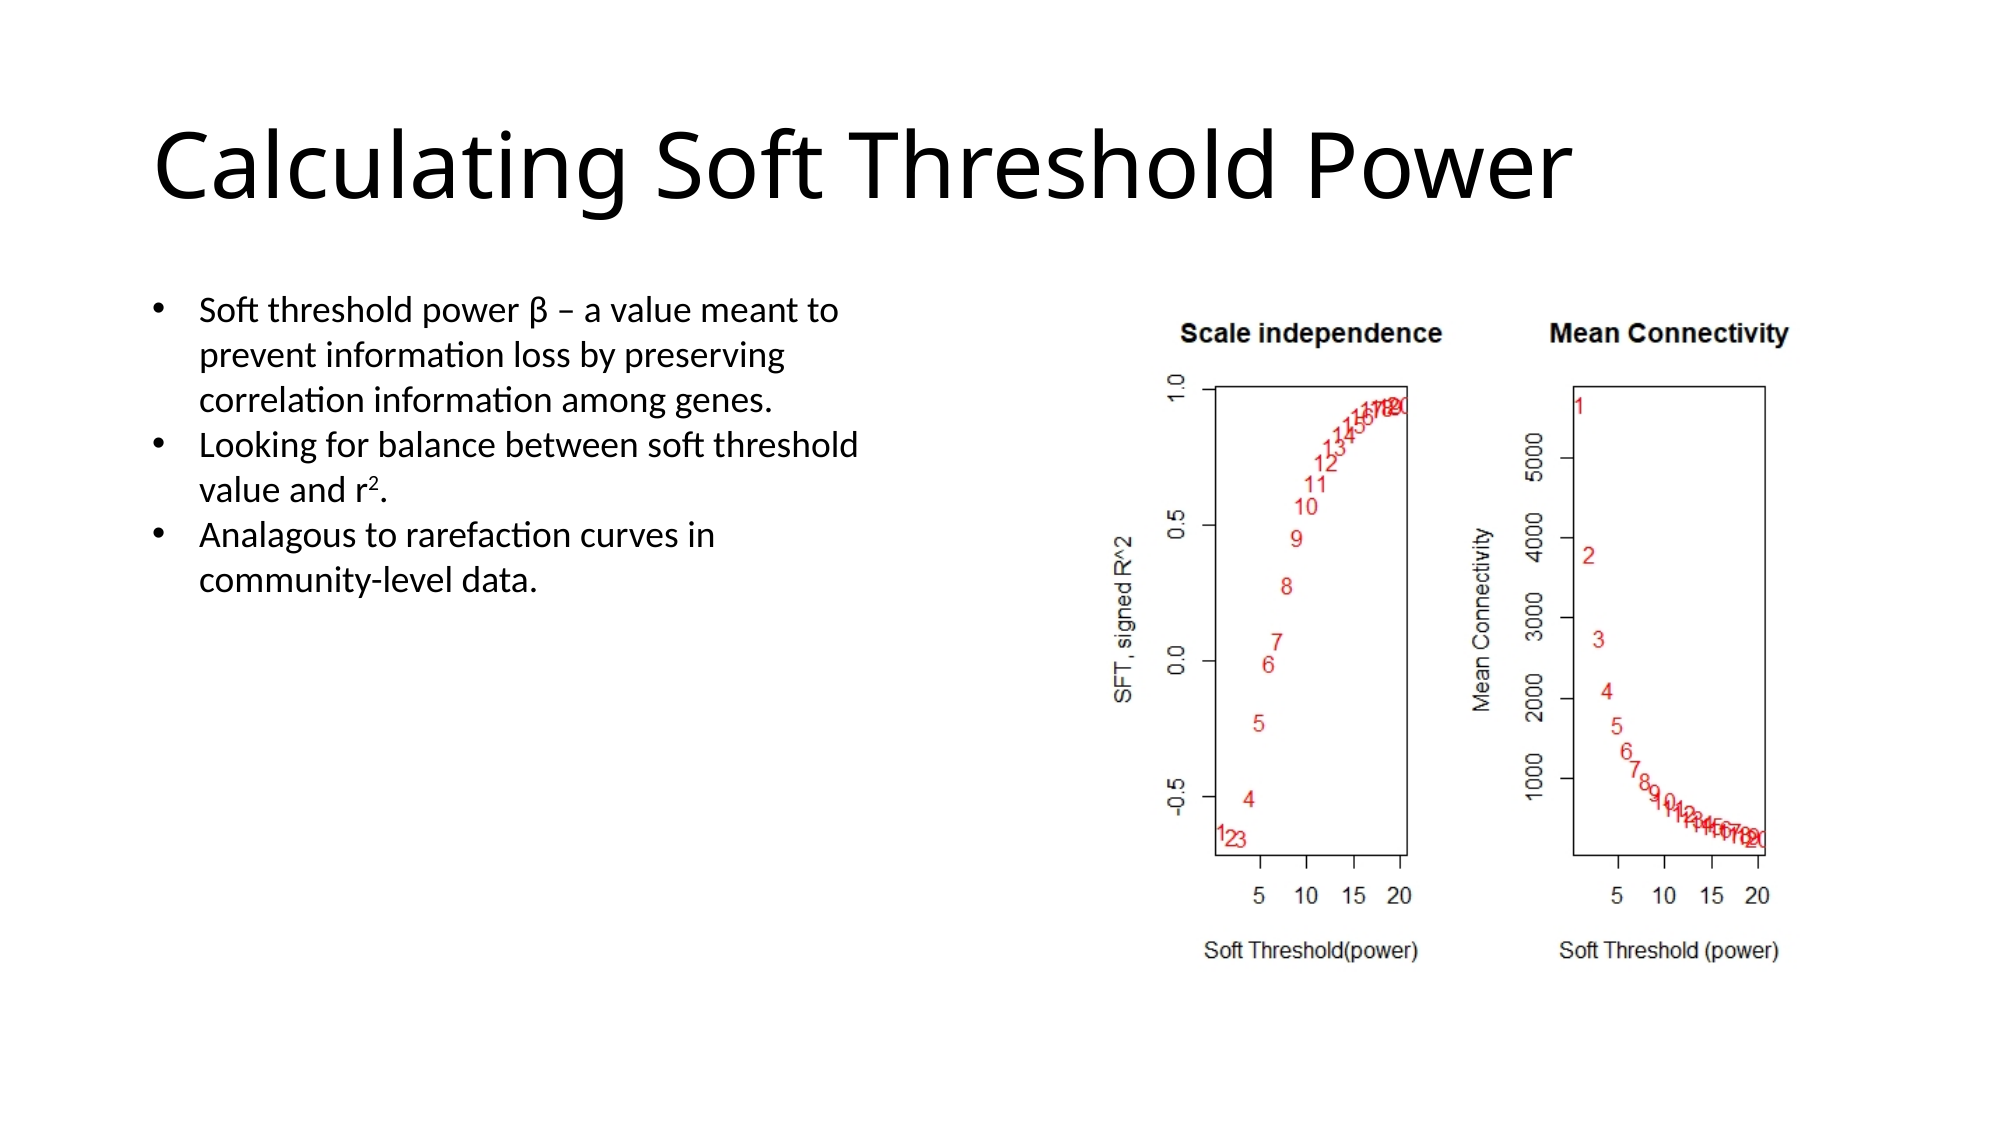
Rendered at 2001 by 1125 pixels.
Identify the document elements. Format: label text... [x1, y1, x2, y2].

title Calculating Soft Threshold Power [137, 59, 1863, 278]
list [1106, 277, 1822, 992]
text_box Soft threshold power β – a value meant to prevent information loss by preserving correlation information among genes. Looking for balance between soft threshold value and r2. Analagous to rarefaction curves in community-level data. [137, 277, 882, 607]
